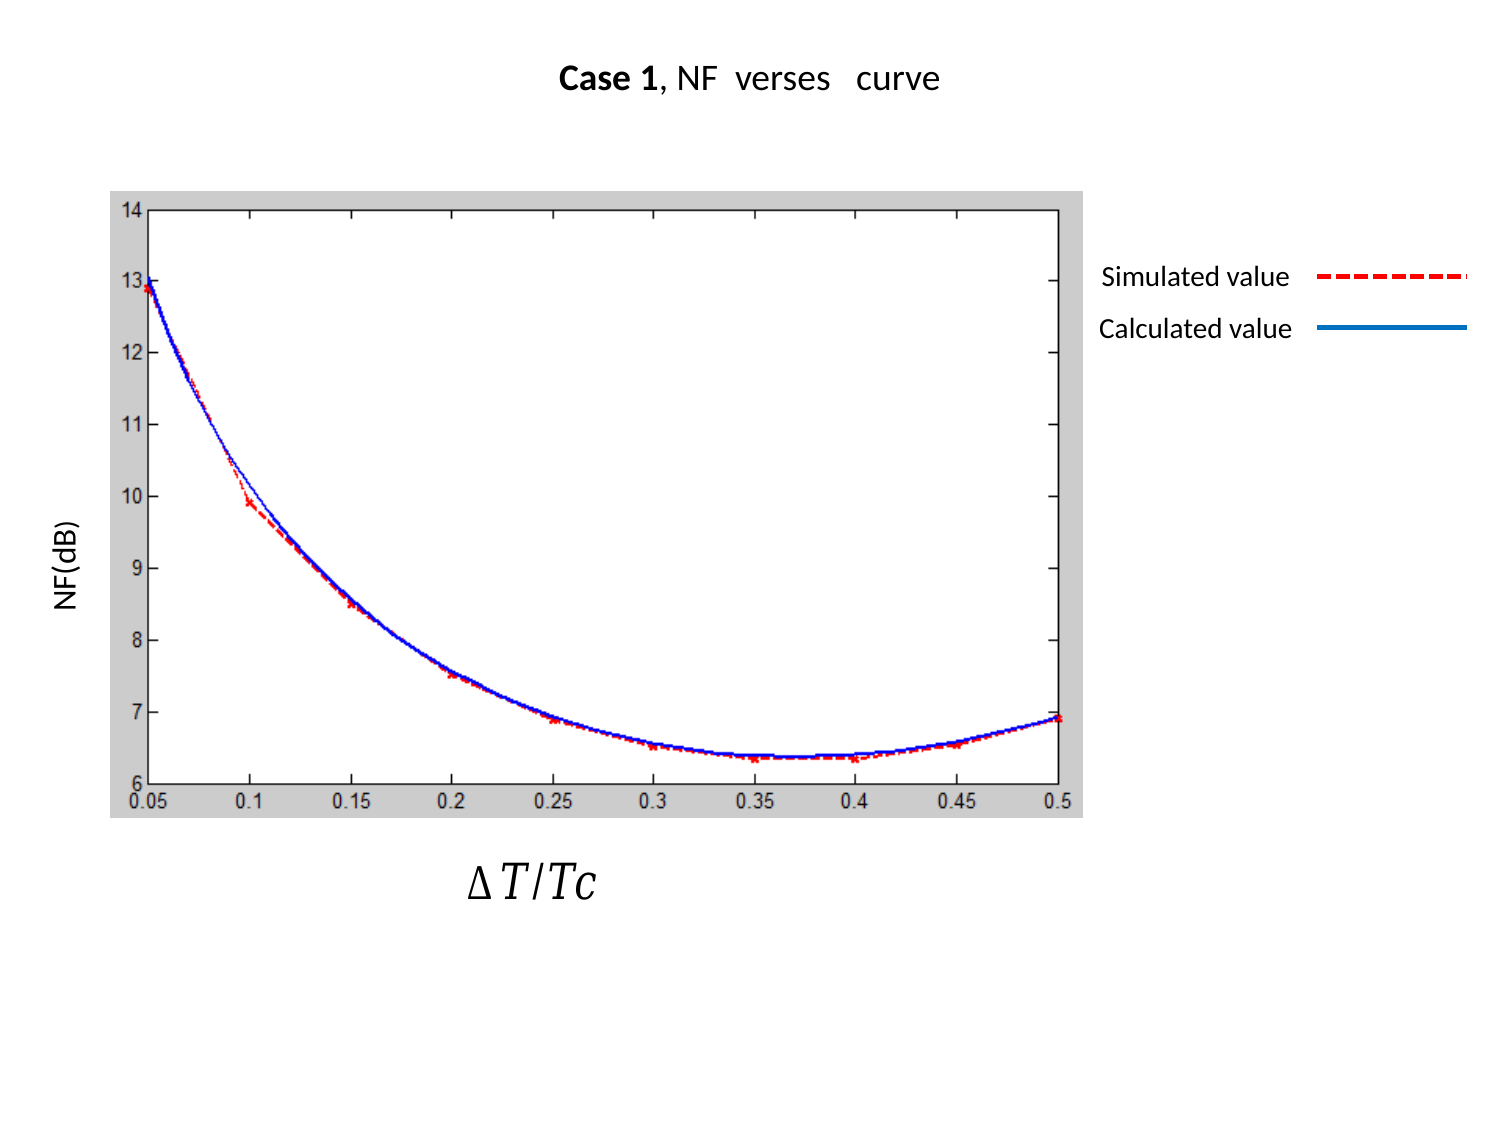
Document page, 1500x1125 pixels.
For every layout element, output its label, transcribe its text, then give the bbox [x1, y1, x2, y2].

text_box Calculated value [1087, 301, 1308, 352]
text_box NF(dB) [34, 505, 90, 627]
picture [110, 190, 1083, 818]
text_box Simulated value [1087, 249, 1305, 300]
